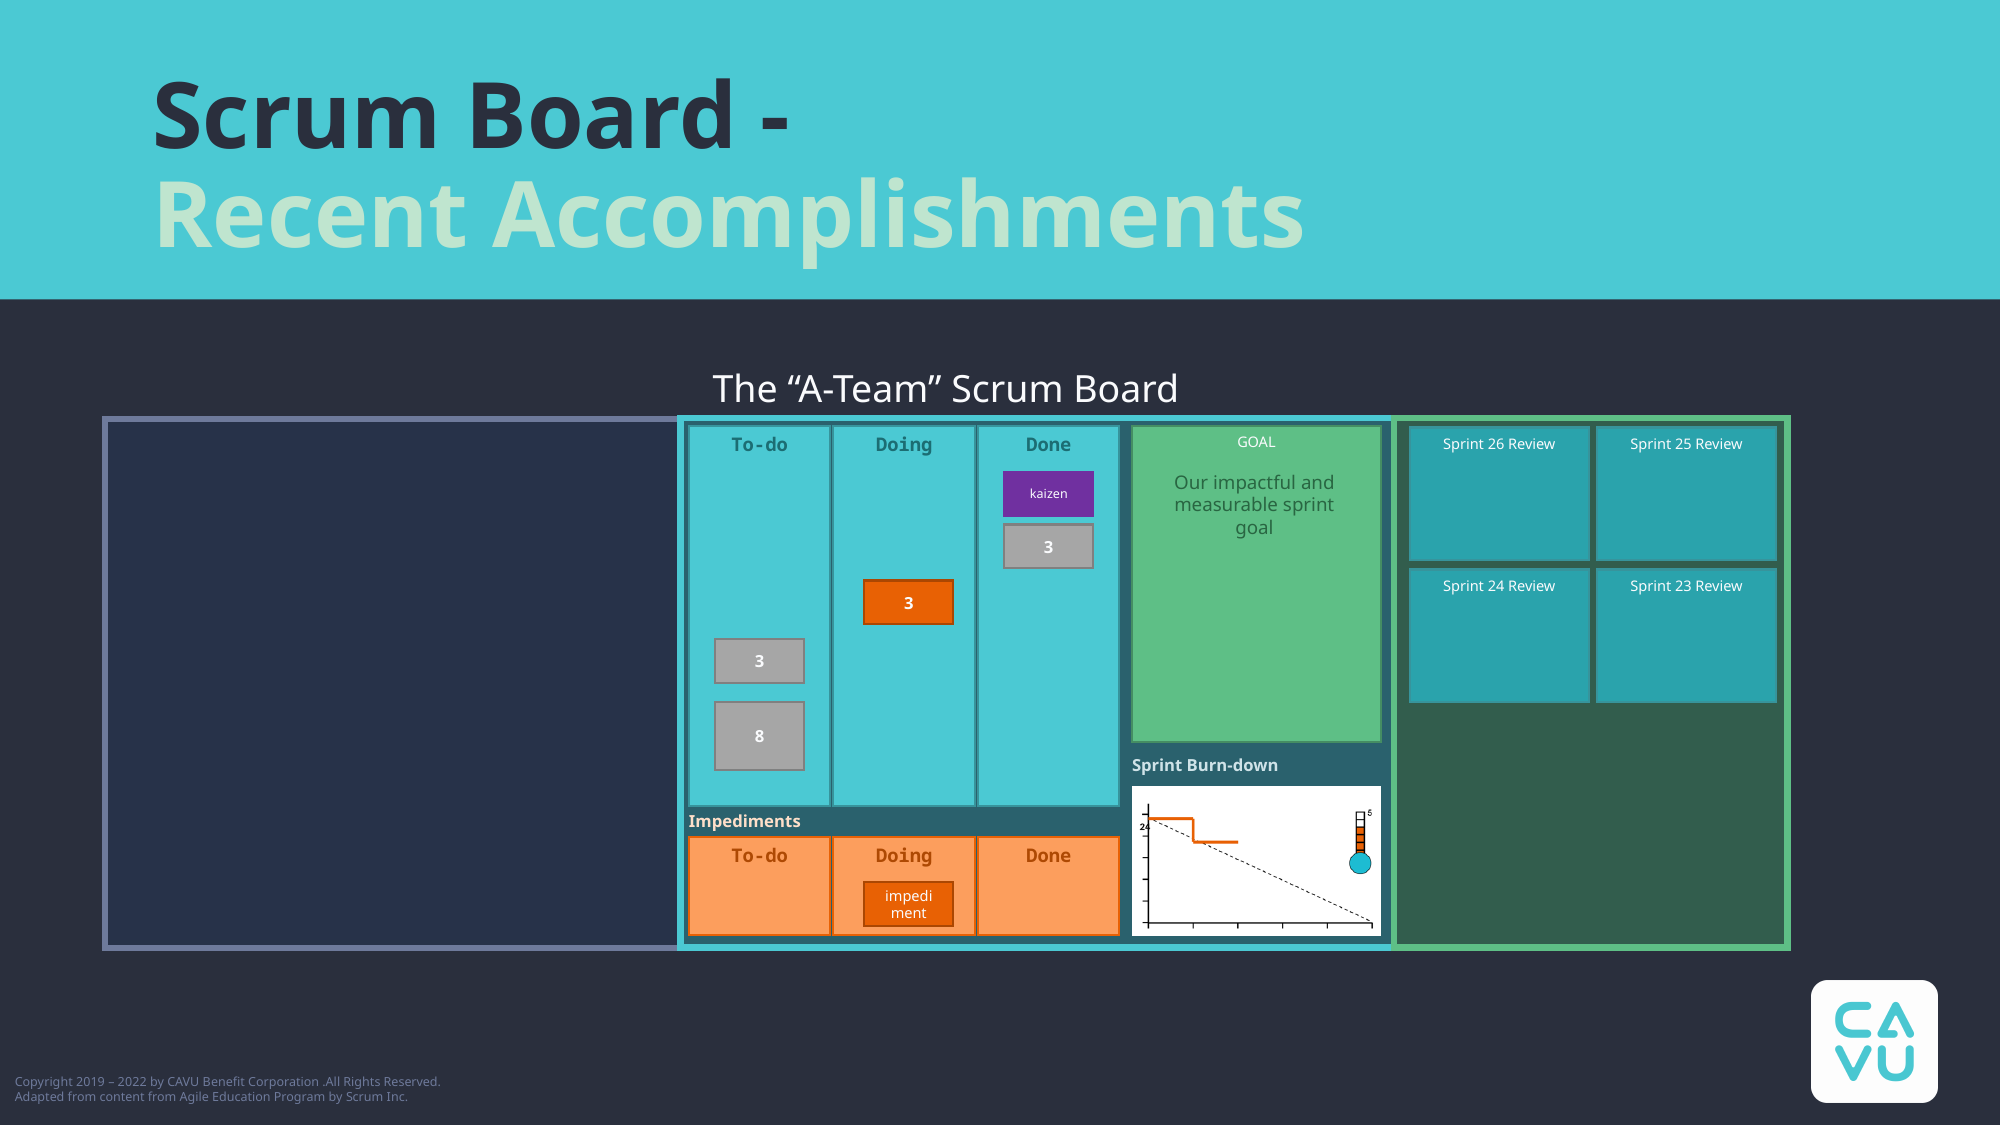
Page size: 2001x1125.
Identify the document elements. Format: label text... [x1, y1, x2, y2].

text_box impediment [863, 881, 954, 927]
text_box 3 [714, 638, 805, 684]
text_box Sprint 26 Review [1409, 426, 1590, 561]
text_box 8 [714, 701, 805, 771]
text_box To-do [688, 836, 831, 936]
text_box 3 [1003, 523, 1094, 569]
text_box Doing [832, 836, 976, 936]
text_box The “A-Team” Scrum Board [104, 357, 1788, 418]
picture [1132, 786, 1381, 936]
text_box Sprint 25 Review [1596, 426, 1777, 561]
text_box Sprint 24 Review [1409, 568, 1590, 703]
picture [1811, 980, 1938, 1103]
text_box Done [977, 425, 1120, 807]
text_box Doing [832, 425, 976, 807]
text_box Sprint 23 Review [1596, 568, 1777, 703]
text_box To-do [688, 425, 831, 807]
text_box 3 [863, 579, 954, 625]
text_box Sprint Burn-down [1132, 754, 1381, 775]
title Scrum Board - Recent Accomplishments [137, 59, 1863, 278]
text_box kaizen [1003, 471, 1094, 517]
text_box Done [977, 836, 1120, 936]
text_box [1394, 418, 1788, 948]
text_box [680, 418, 1394, 948]
text_box [104, 418, 681, 949]
text_box Impediments [688, 811, 1120, 832]
text_box Our impactful and measurable sprint goal [1140, 463, 1368, 546]
text_box GOAL [1131, 425, 1382, 743]
